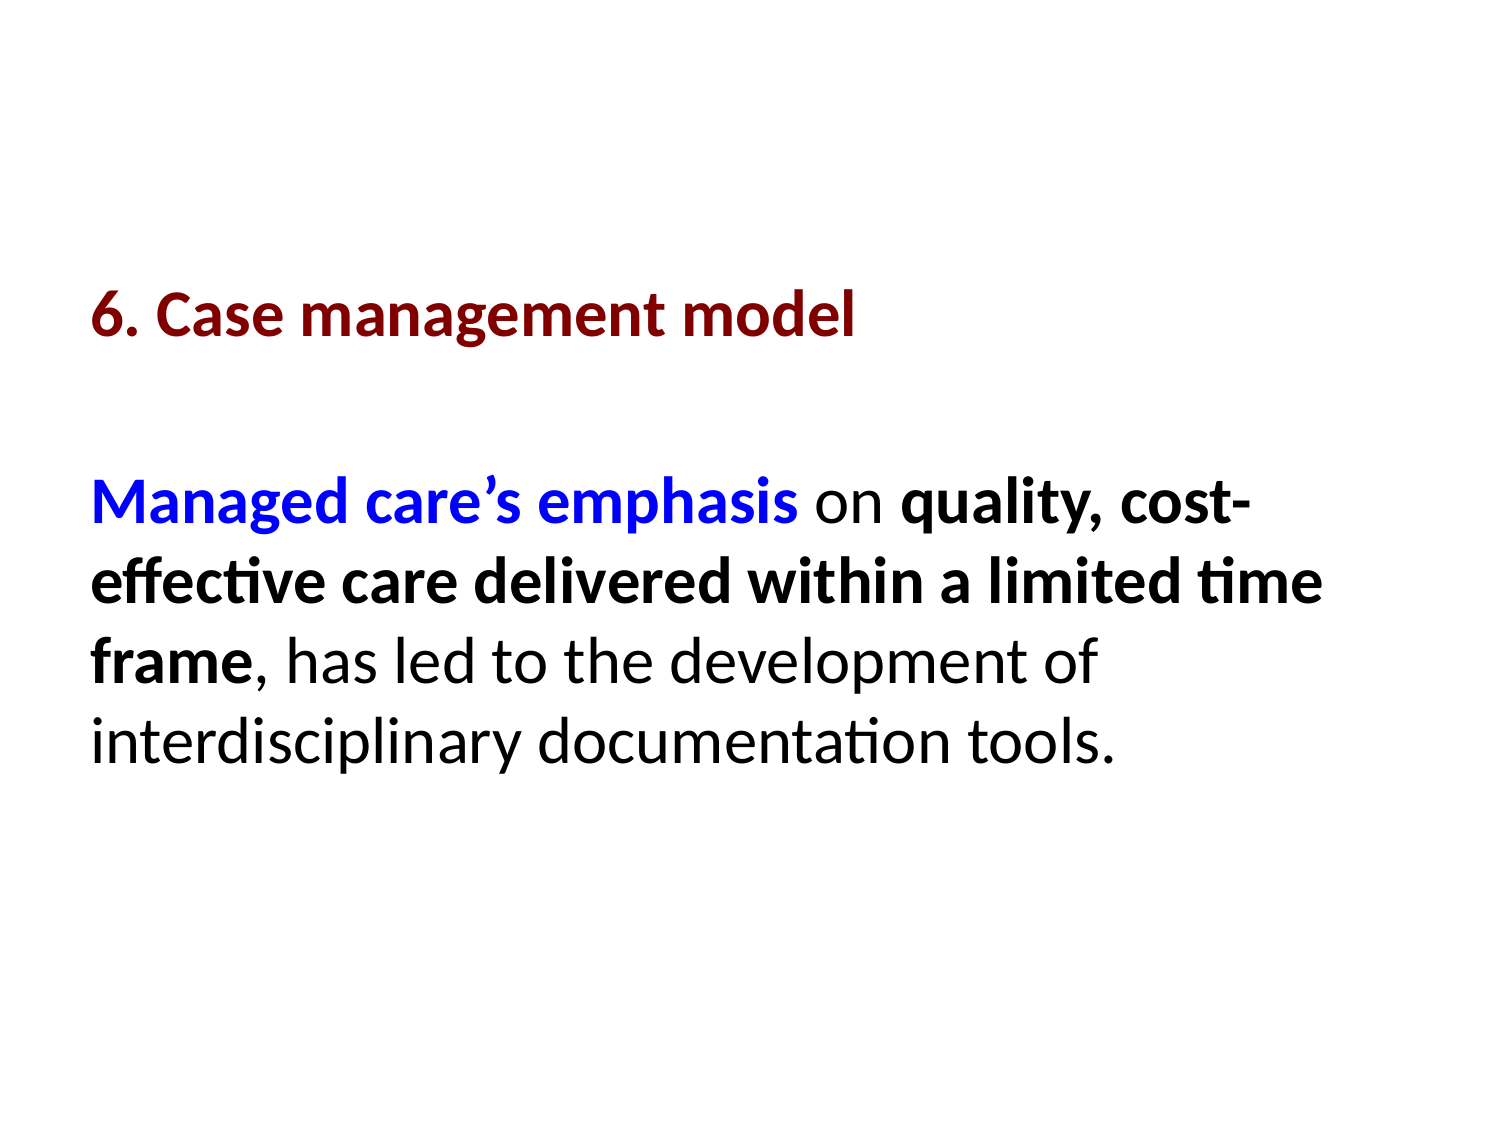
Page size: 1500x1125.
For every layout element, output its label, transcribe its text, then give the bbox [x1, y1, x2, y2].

list 6. Case management model Managed care’s emphasis on quality, cost-effective care delivered within a limited time frame, has led to the development of interdisciplinary documentation tools. [75, 262, 1425, 1005]
